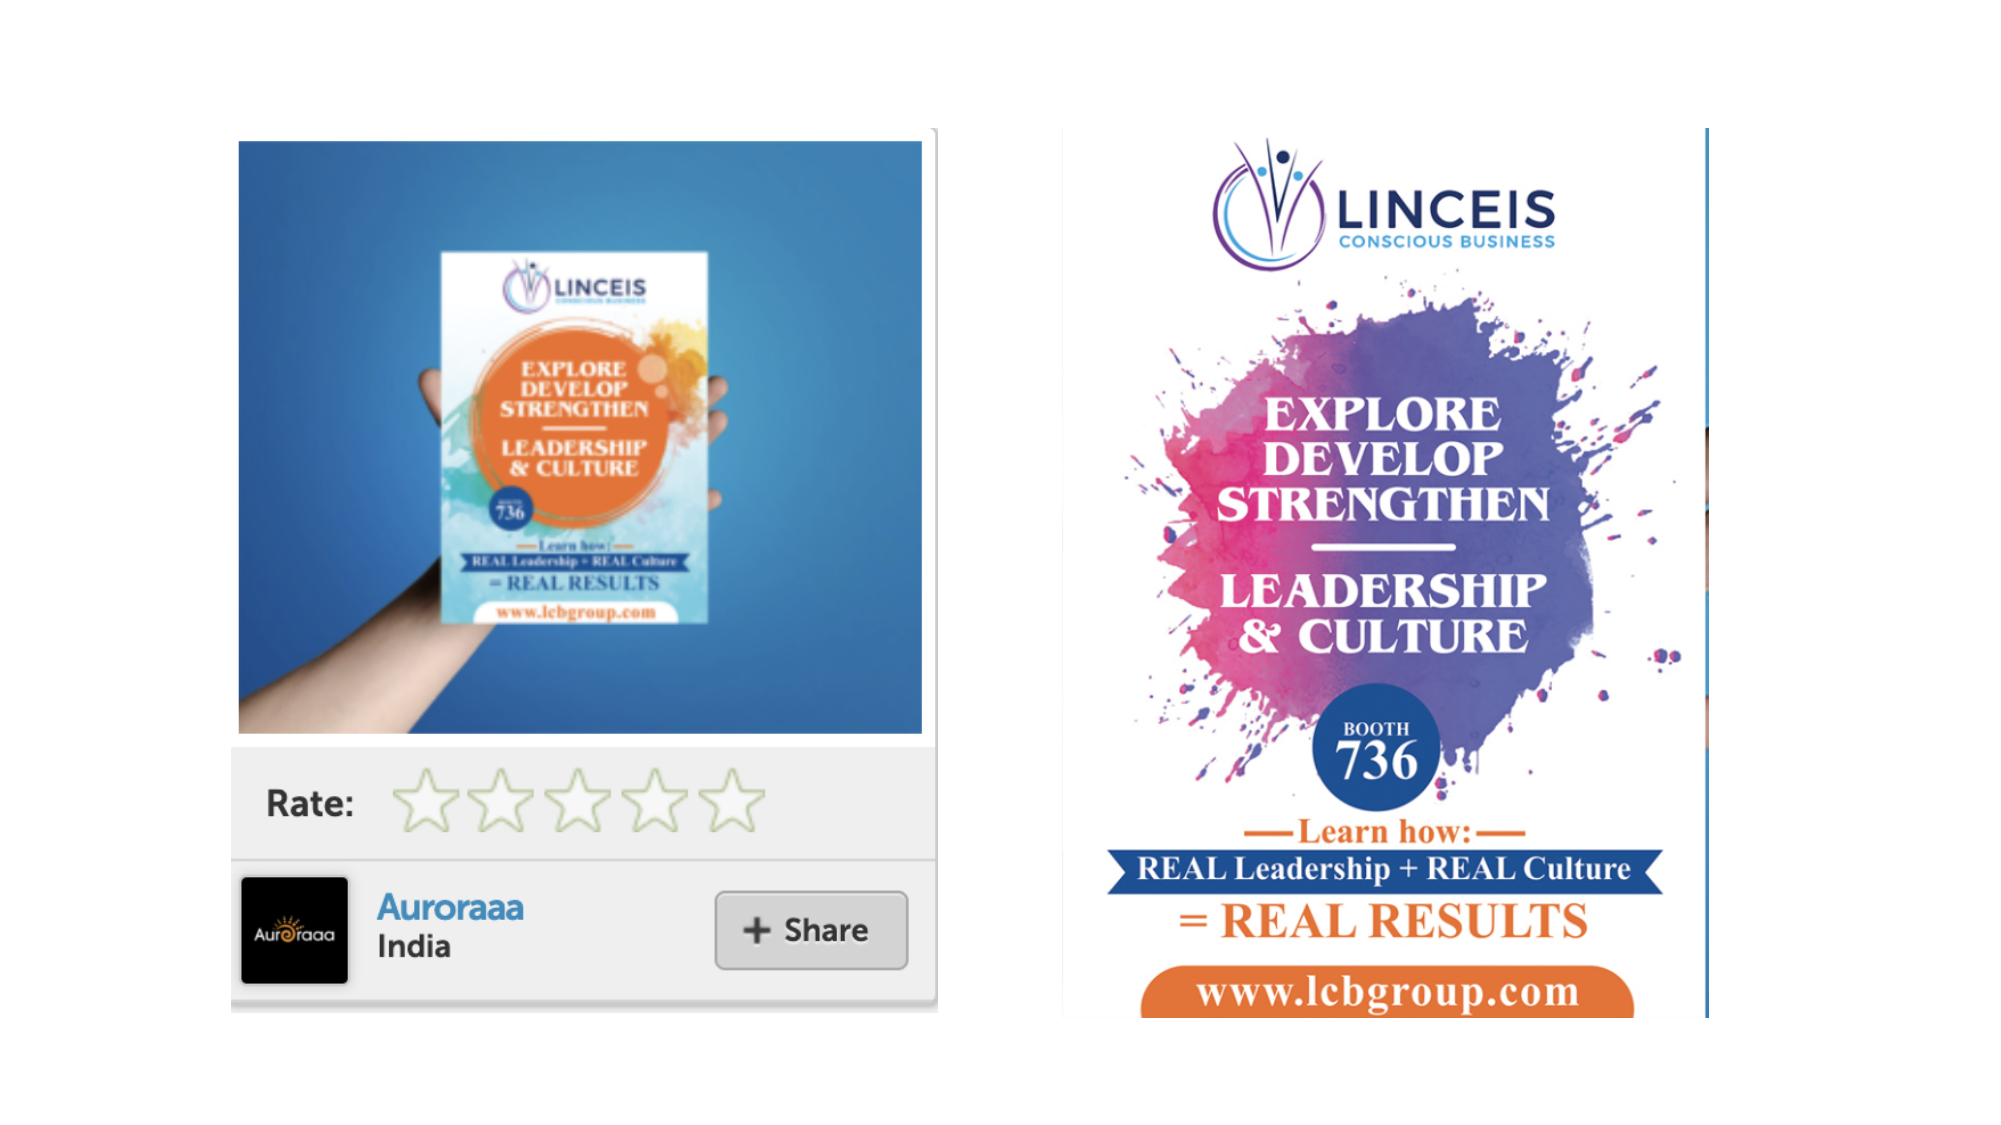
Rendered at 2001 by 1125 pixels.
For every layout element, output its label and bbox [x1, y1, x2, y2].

picture [1062, 128, 1709, 1018]
picture [231, 128, 938, 1013]
